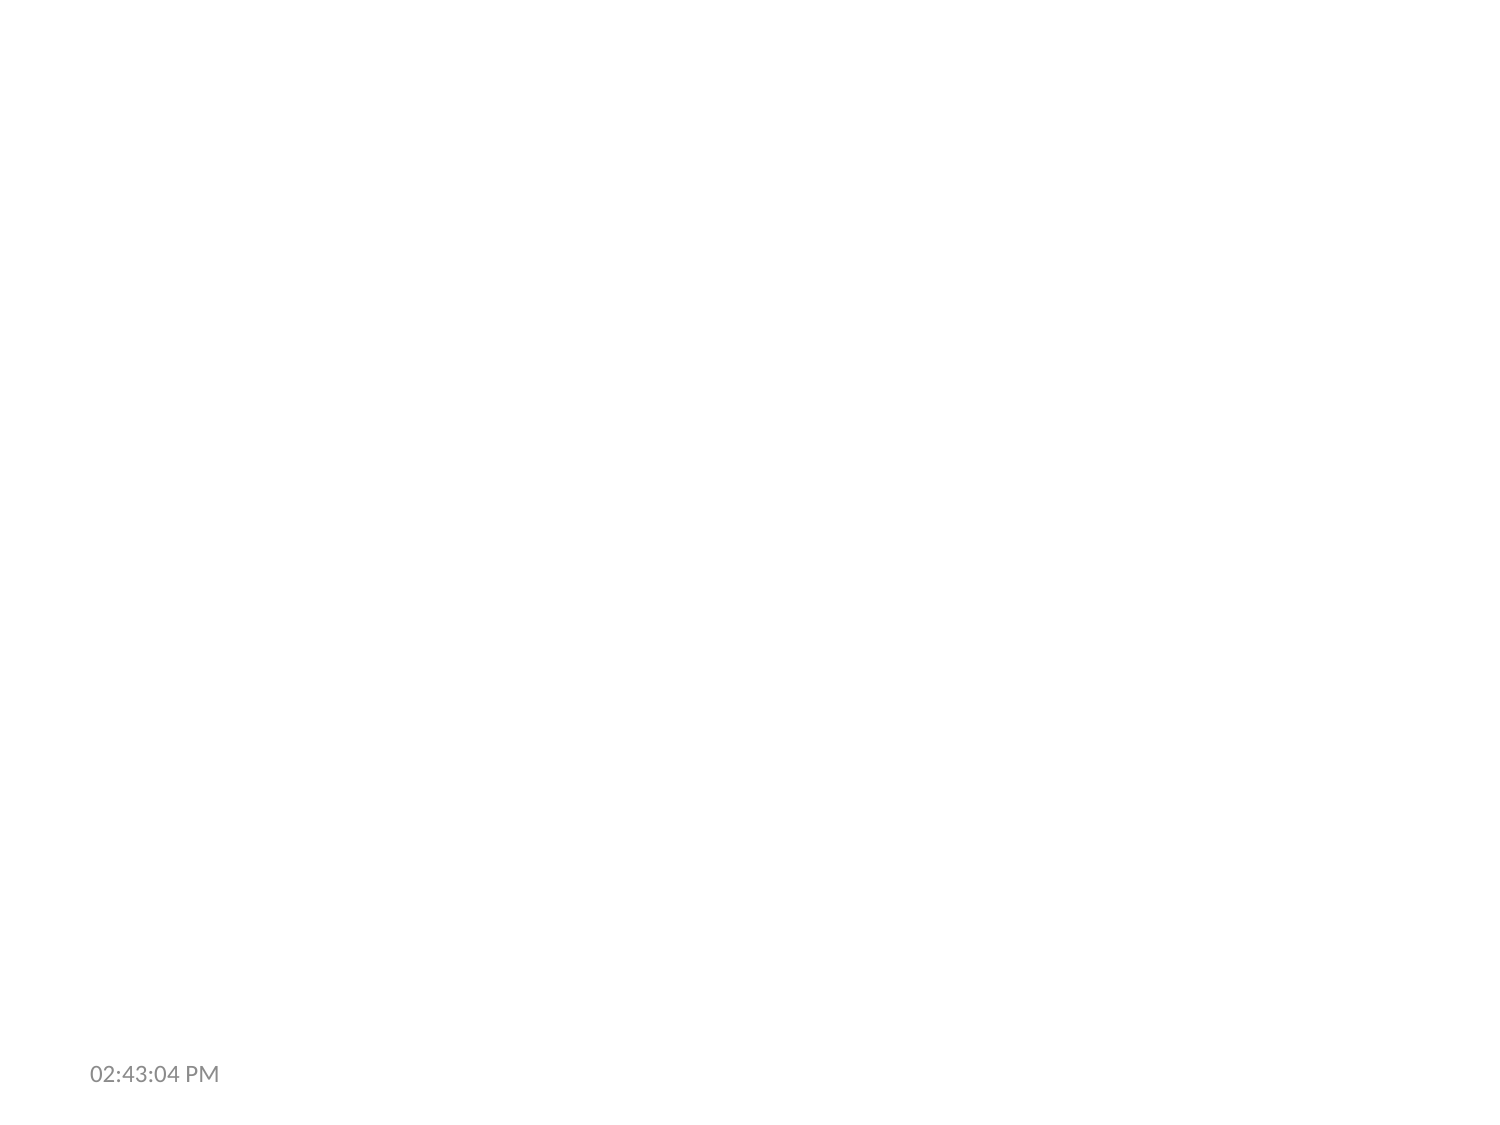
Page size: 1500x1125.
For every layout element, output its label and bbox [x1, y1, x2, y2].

slide_number [75, 1042, 425, 1103]
